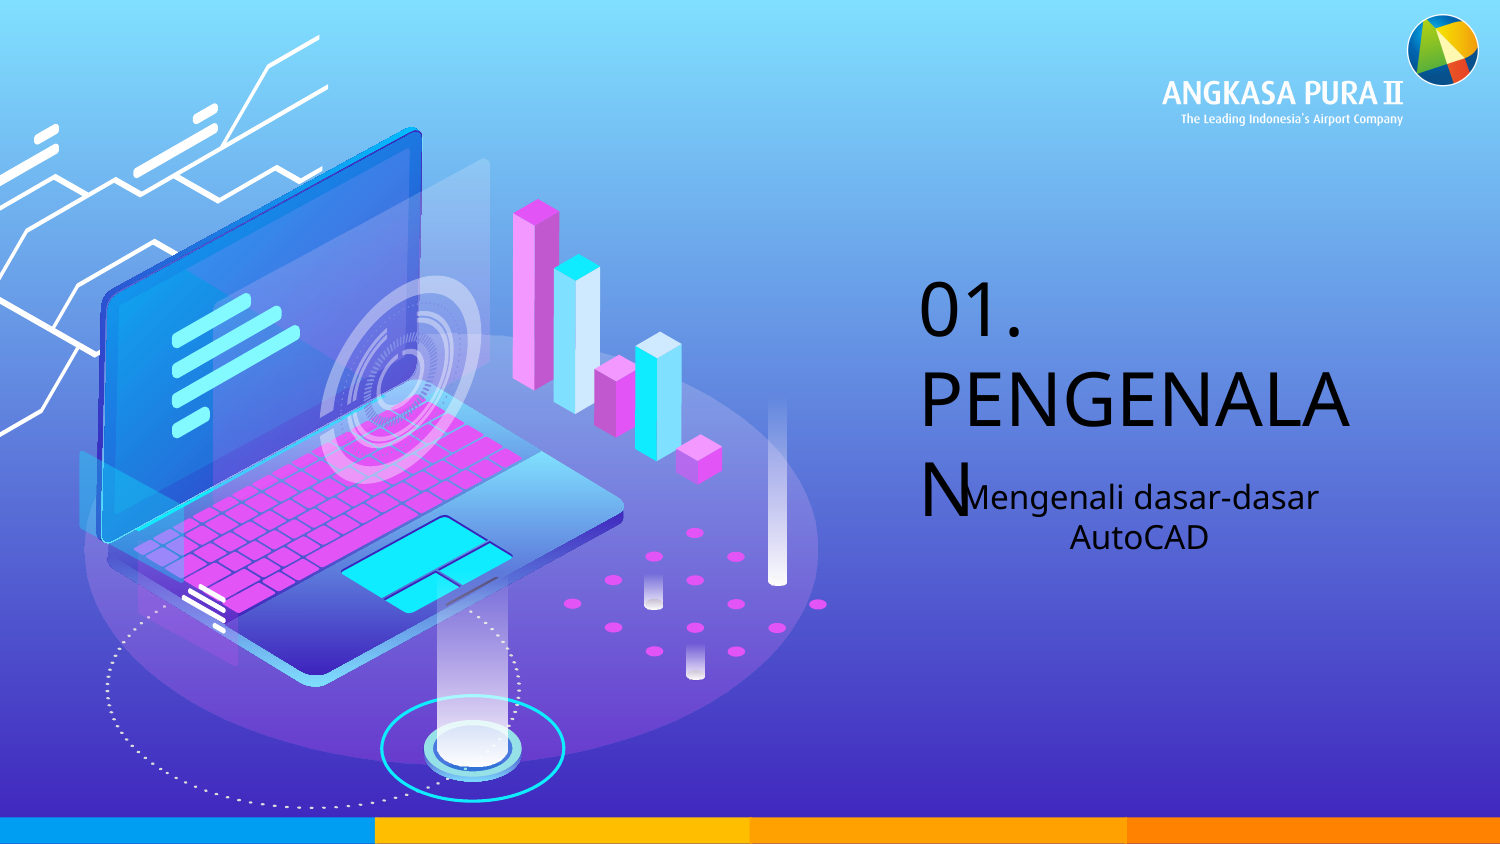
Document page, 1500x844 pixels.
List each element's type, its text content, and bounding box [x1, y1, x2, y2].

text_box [0, 34, 828, 810]
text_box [0, 817, 1500, 844]
picture [1162, 14, 1479, 126]
title 01. PENGENALAN [833, 327, 1421, 466]
subtitle Mengenali dasar-dasar AutoCAD [905, 461, 1375, 592]
